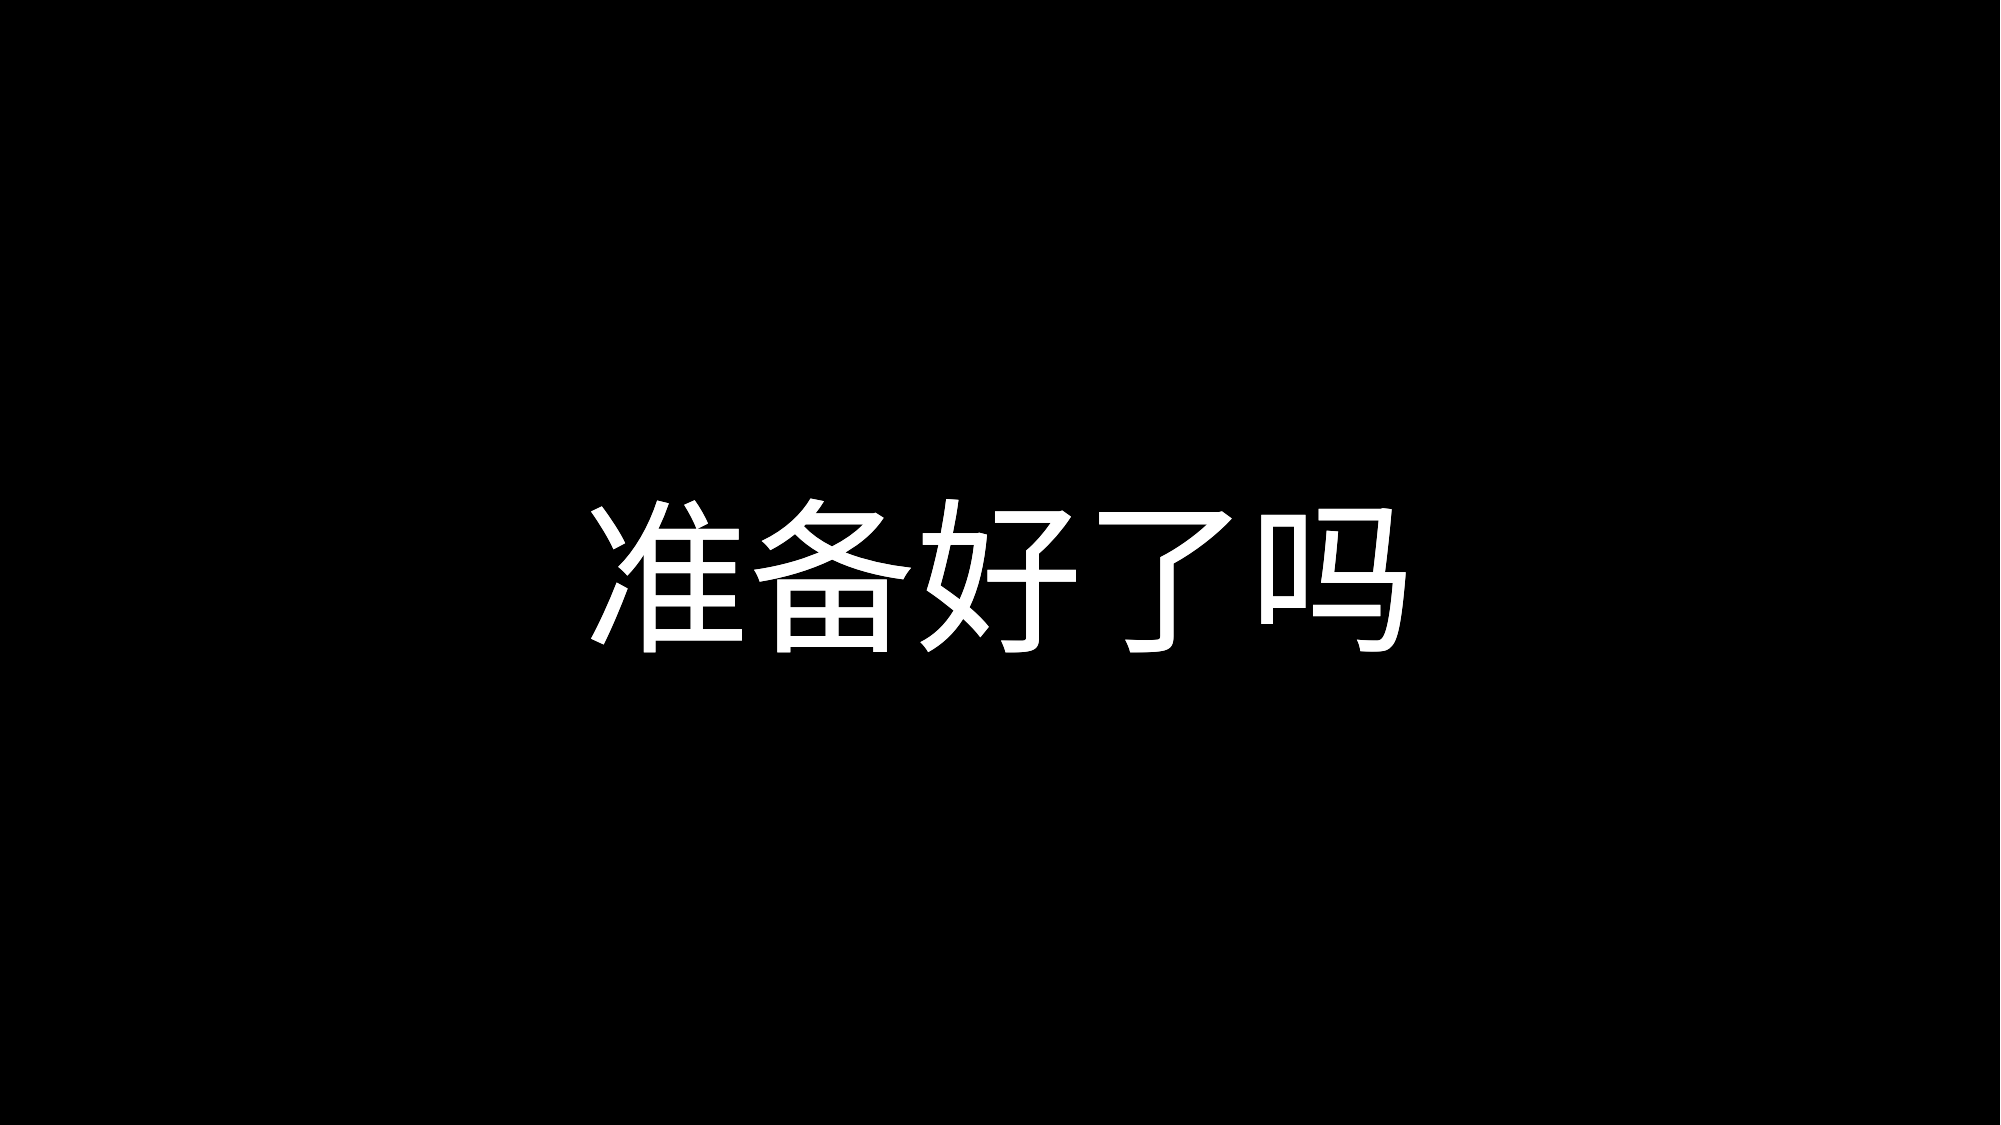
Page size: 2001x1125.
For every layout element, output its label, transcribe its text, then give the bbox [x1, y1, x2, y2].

text_box 准备好了吗 [0, 465, 2000, 681]
